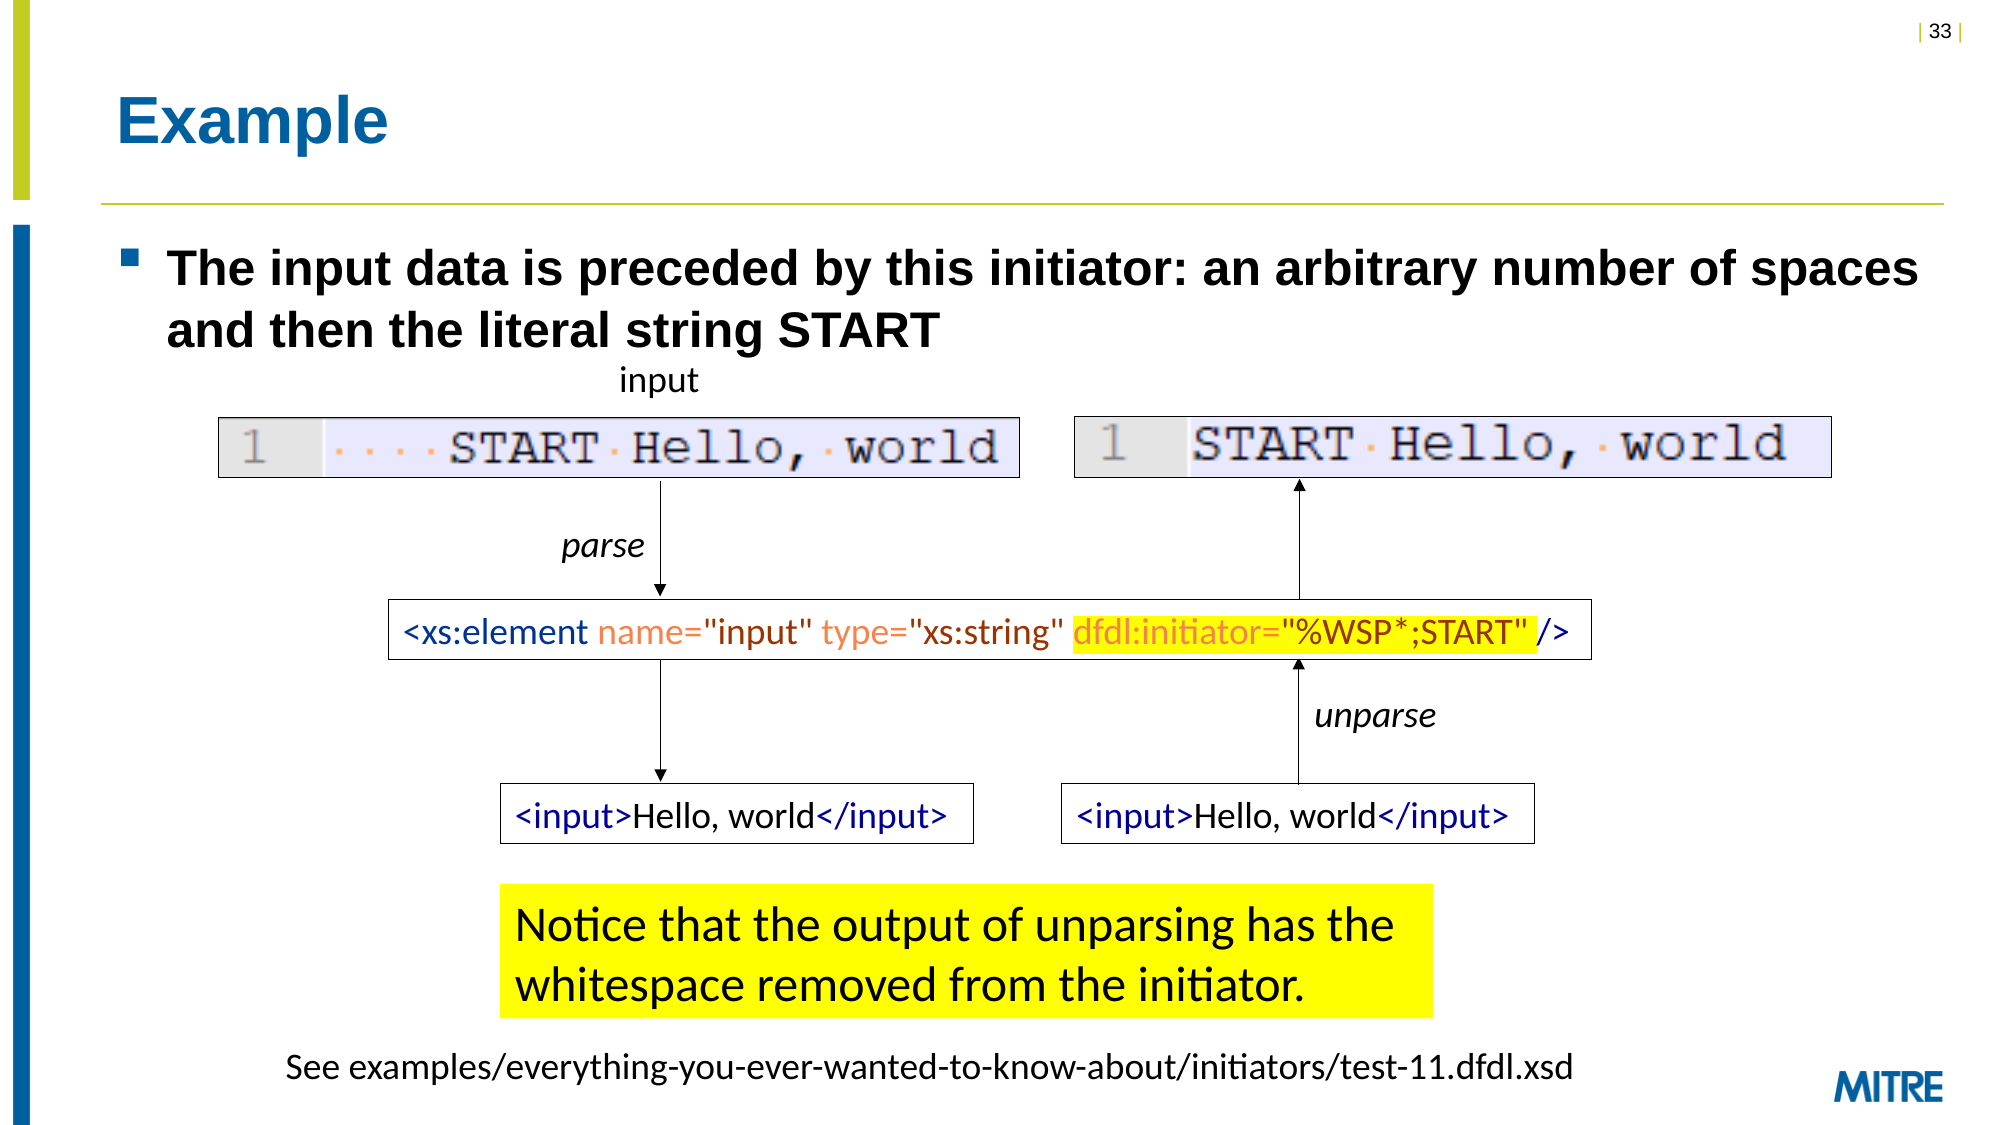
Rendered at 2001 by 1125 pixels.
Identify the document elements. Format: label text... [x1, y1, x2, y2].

text_box <input>Hello, world</input> [1061, 783, 1535, 844]
text_box <xs:element name="input" type="xs:string" dfdl:initiator="%WSP*;START" /> [388, 599, 1592, 660]
text_box <input>Hello, world</input> [500, 783, 974, 844]
text_box unparse [1299, 682, 1452, 743]
text_box input [604, 348, 715, 408]
text_box See examples/everything-you-ever-wanted-to-know-about/initiators/test-11.dfdl.xsd [270, 1034, 1591, 1095]
text_box Notice that the output of unparsing has the whitespace removed from the initiator. [500, 883, 1434, 1019]
picture [1834, 1068, 1945, 1109]
list The input data is preceded by this initiator: an arbitrary number of spaces and then the literal string START [101, 224, 1945, 377]
picture [218, 417, 1020, 479]
text_box parse [546, 512, 660, 573]
title Example [101, 60, 1945, 184]
picture [1074, 416, 1832, 478]
